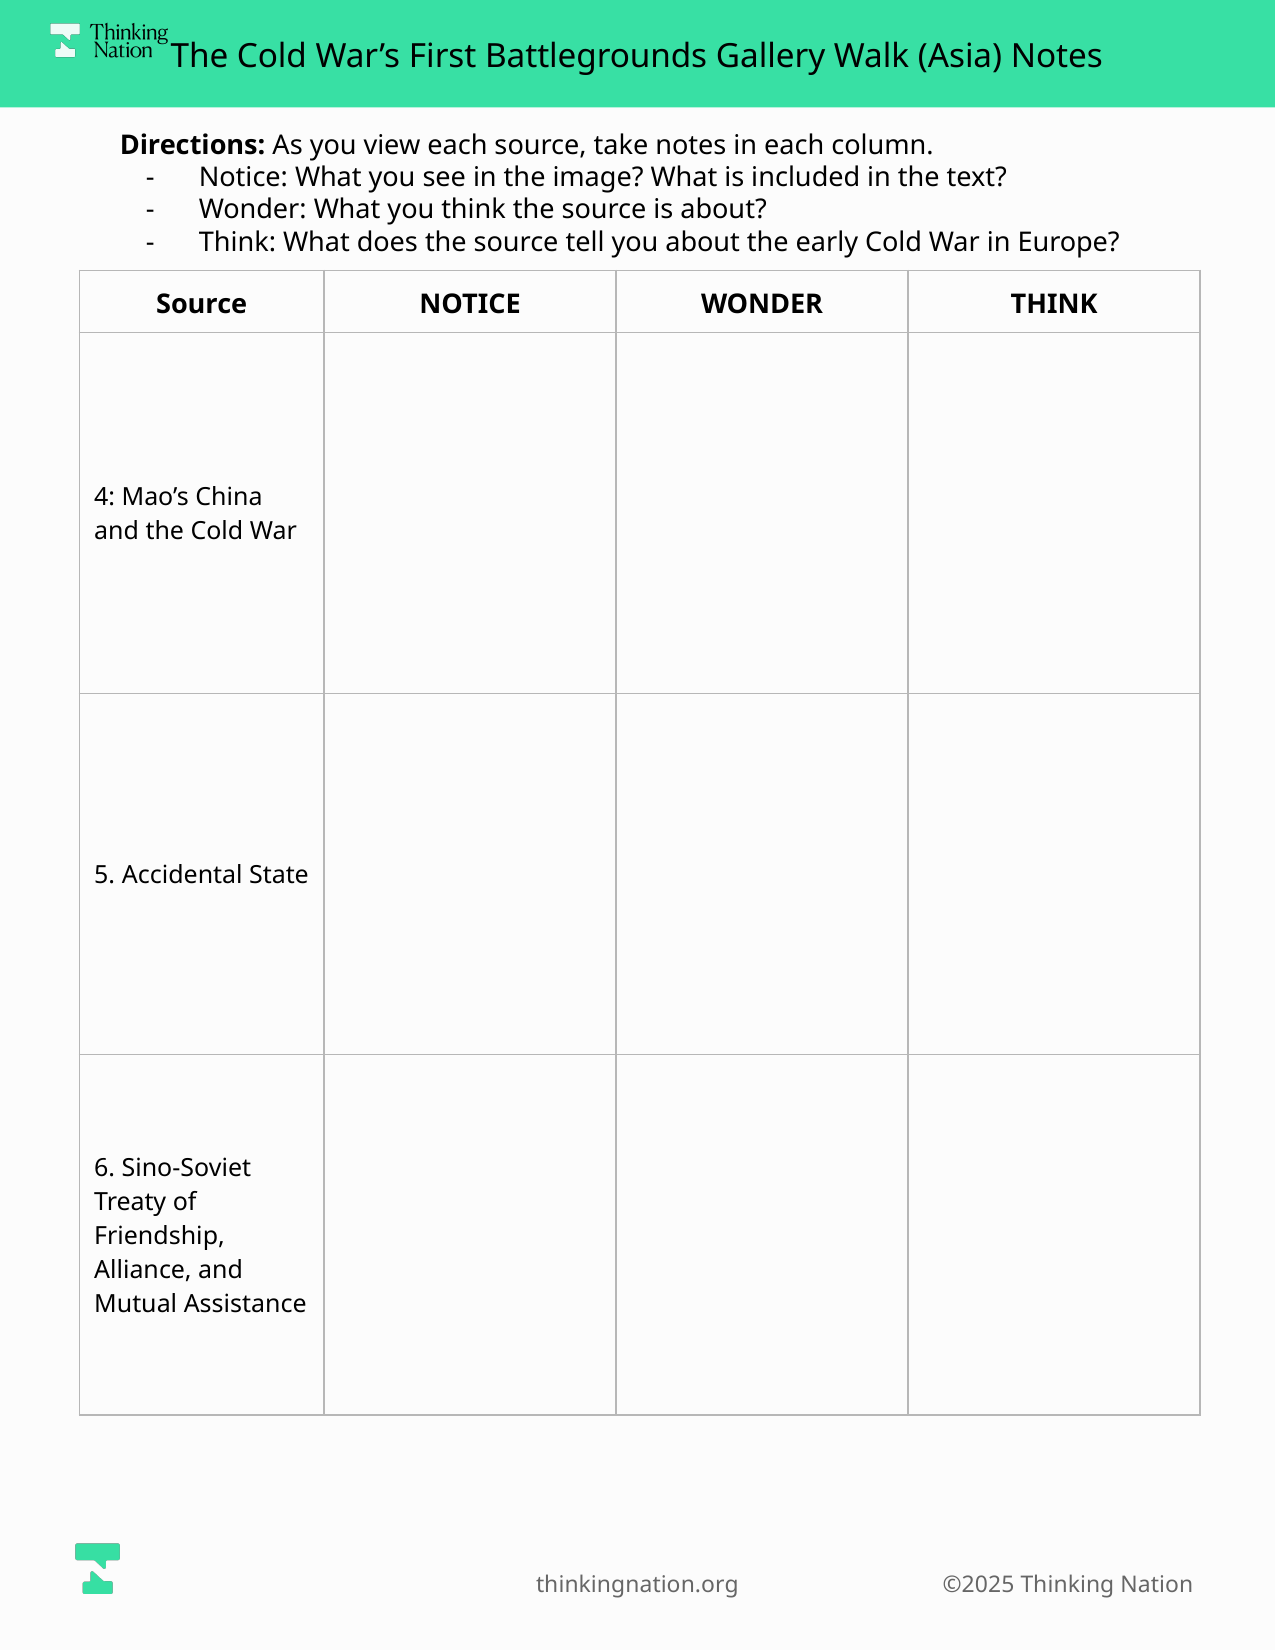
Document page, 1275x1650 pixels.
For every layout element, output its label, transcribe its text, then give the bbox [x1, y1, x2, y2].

table_cell [909, 333, 1199, 693]
table_cell [617, 333, 907, 693]
table_cell [325, 1055, 615, 1414]
table_header Source [80, 271, 323, 332]
table_header NOTICE [325, 271, 615, 332]
table_cell [909, 694, 1199, 1054]
table_cell [325, 694, 615, 1054]
text_box ©2025 Thinking Nation [907, 1553, 1210, 1605]
table_header THINK [909, 271, 1199, 332]
table_cell [617, 694, 907, 1054]
picture [62, 1533, 133, 1604]
table_cell 5. Accidental State [80, 694, 323, 1054]
picture [36, 12, 172, 69]
table_cell 4: Mao’s China and the Cold War [80, 333, 323, 693]
text_box Directions: As you view each source, take notes in each column. Notice: What you see in the image? What is included in the text? Wonder: What you think the source is about? Think: What does the source tell you about the early Cold War in Europe? [104, 111, 1201, 270]
table_cell [325, 333, 615, 693]
text_box thinkingnation.org [486, 1553, 789, 1605]
table_cell [909, 1055, 1199, 1414]
table_cell 6. Sino-Soviet Treaty of Friendship, Alliance, and Mutual Assistance [80, 1055, 323, 1414]
table_cell [617, 1055, 907, 1414]
text_box The Cold War’s First Battlegrounds Gallery Walk (Asia) Notes [0, 0, 1275, 108]
table_header WONDER [617, 271, 907, 332]
